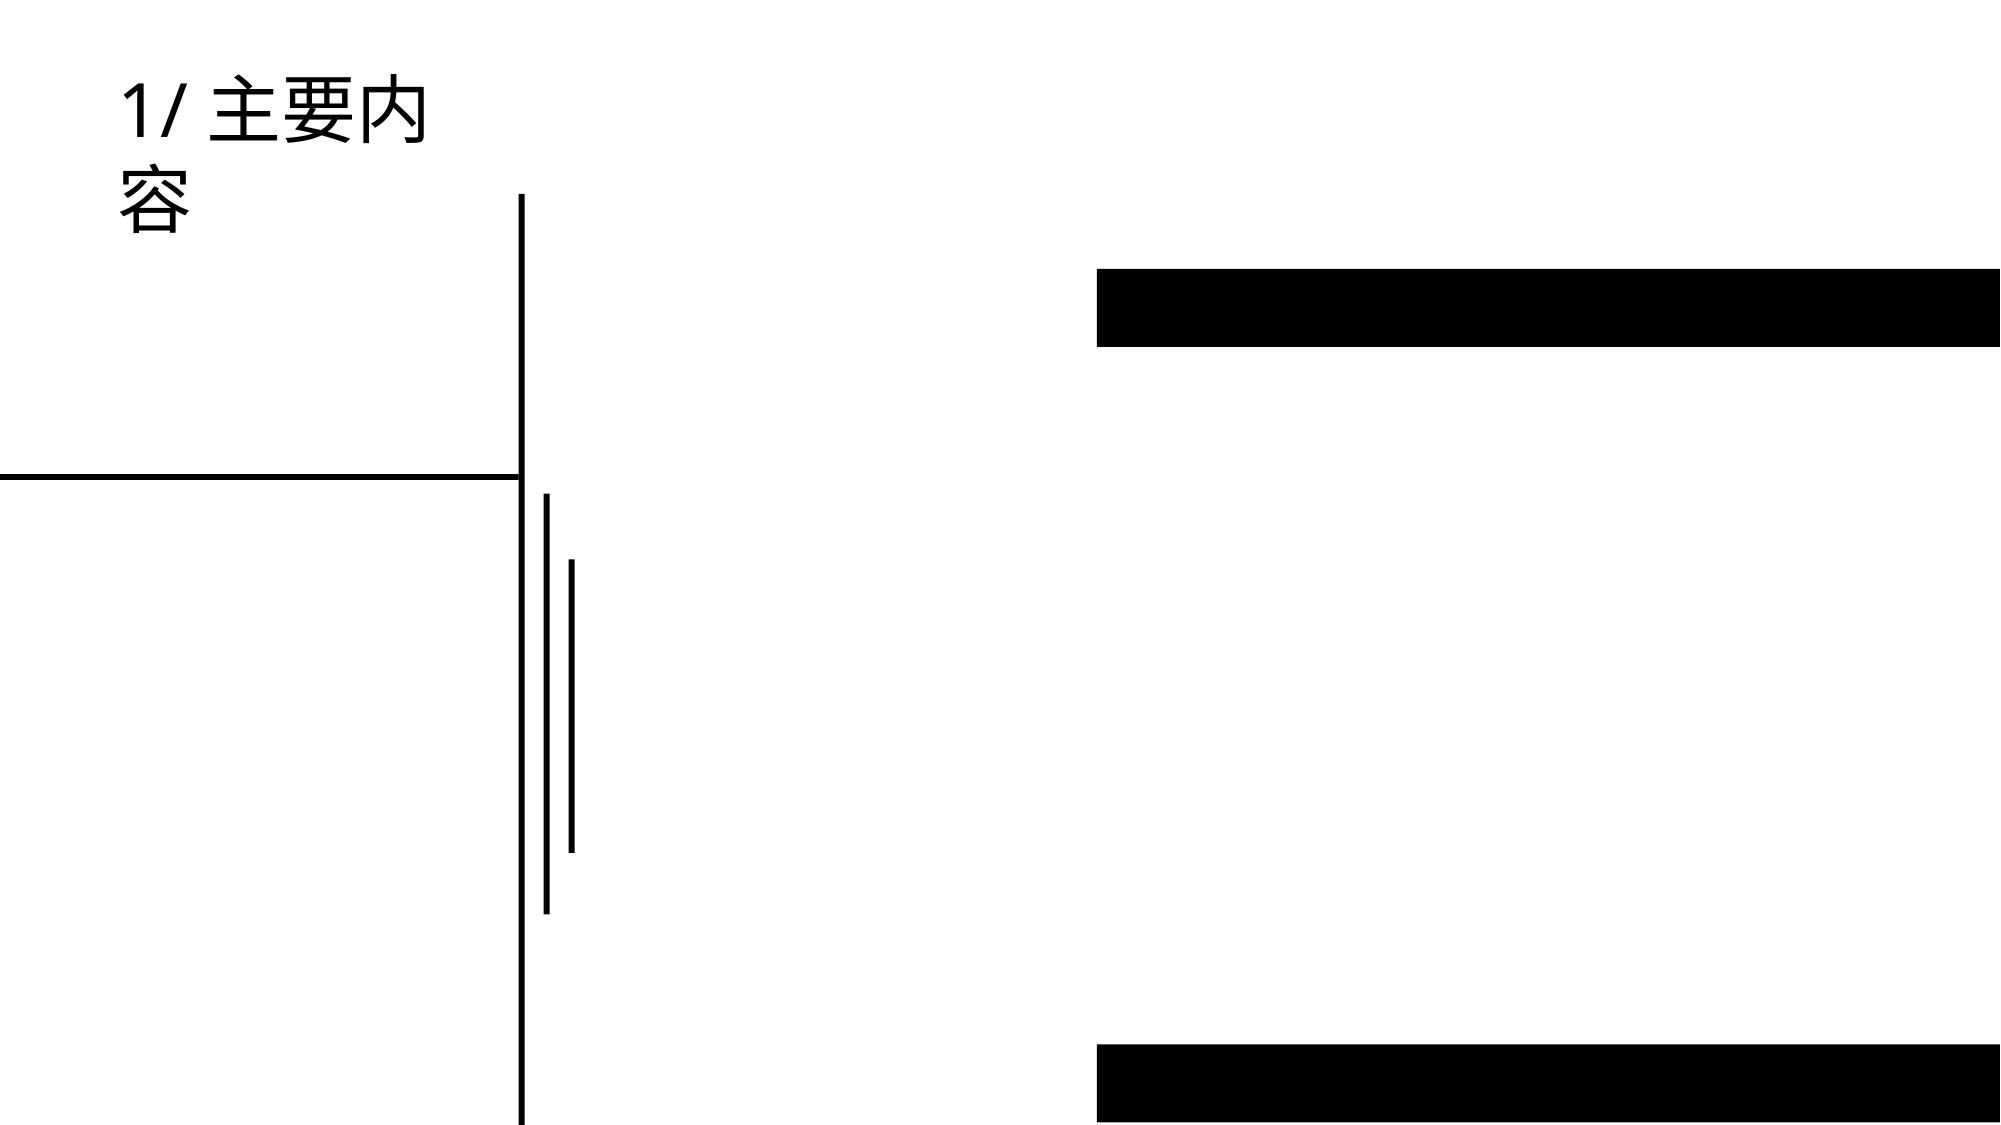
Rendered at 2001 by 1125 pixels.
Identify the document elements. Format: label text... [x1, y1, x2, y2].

text_box [568, 558, 576, 854]
text_box [1096, 268, 2000, 348]
text_box [1096, 1043, 2000, 1123]
text_box [0, 473, 518, 481]
text_box [518, 193, 526, 1125]
text_box [543, 493, 551, 916]
text_box 1/主要内容 [103, 55, 519, 251]
